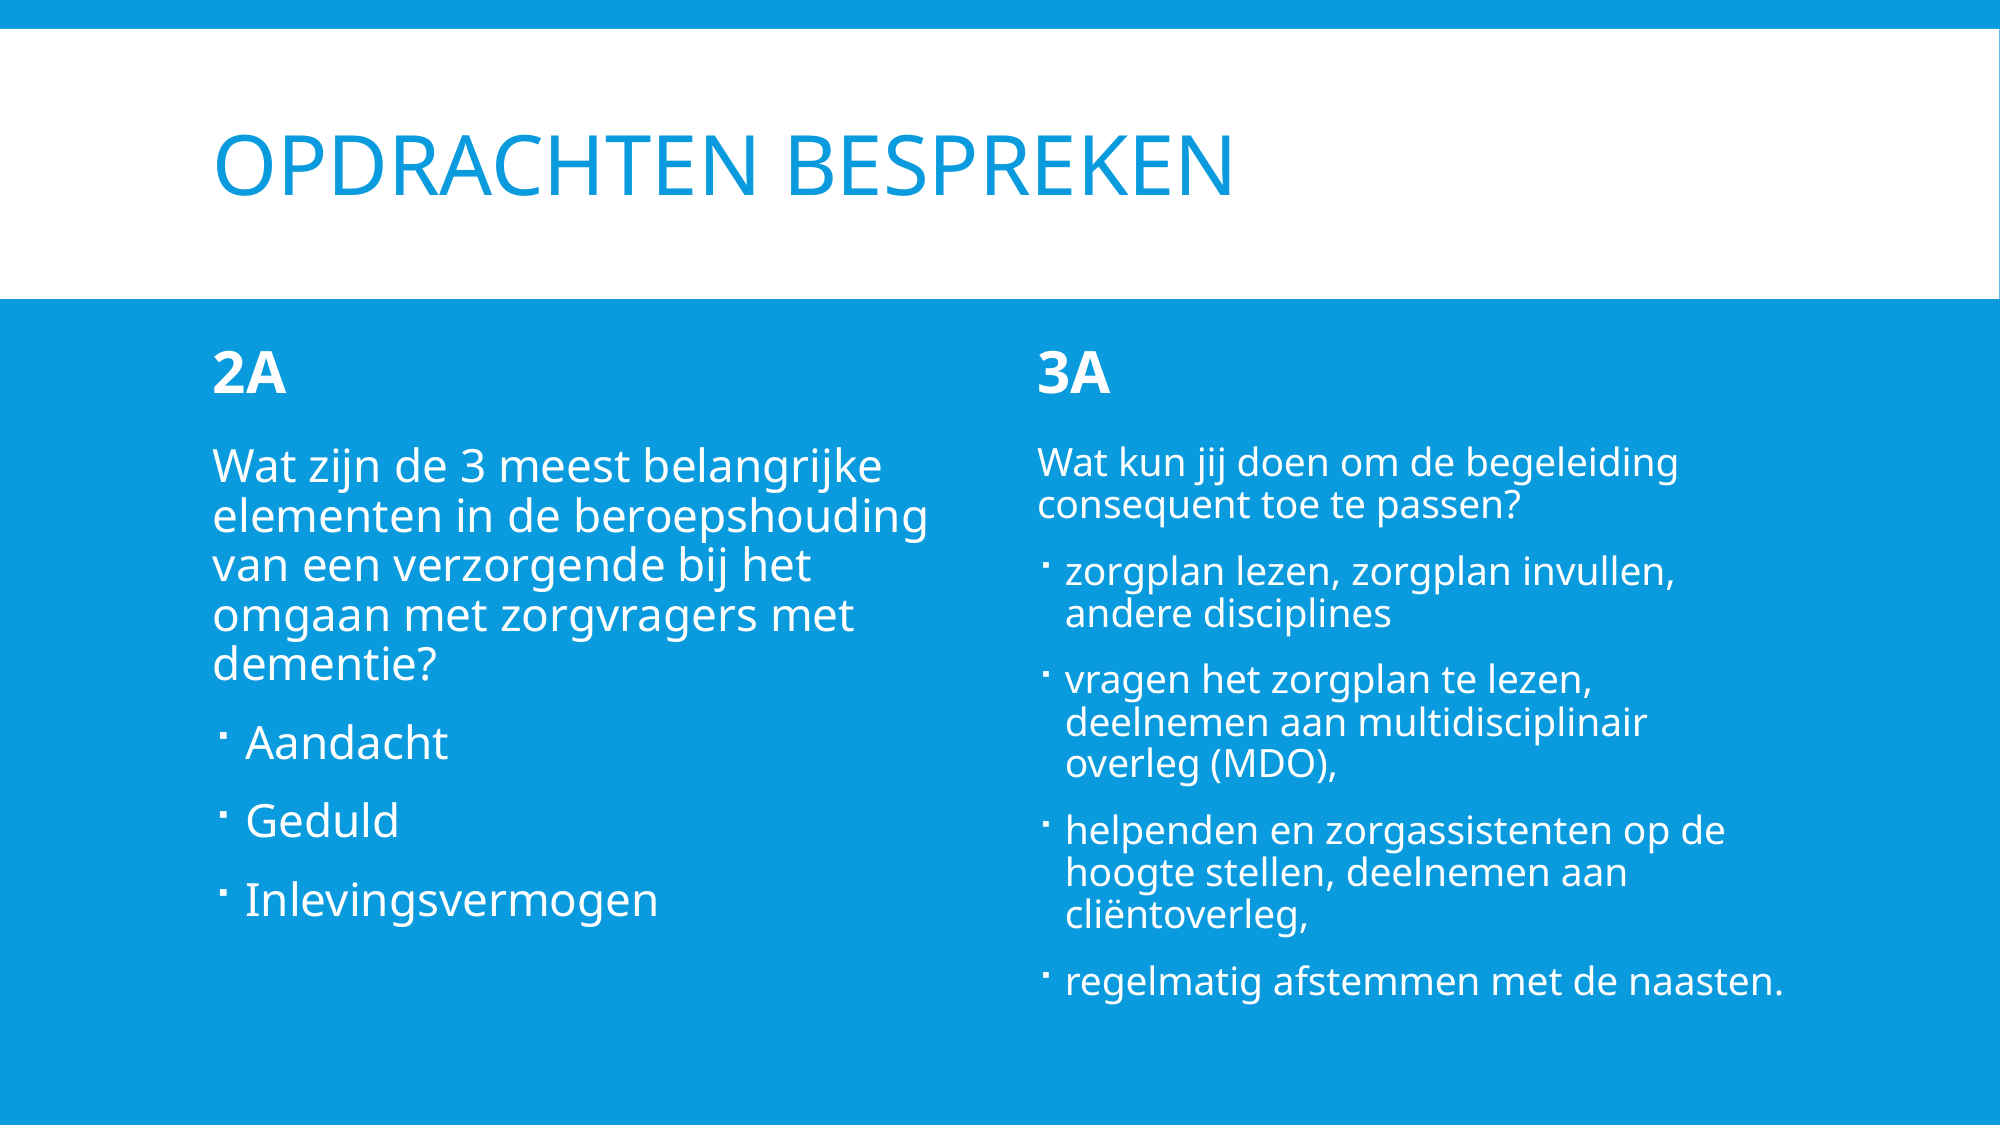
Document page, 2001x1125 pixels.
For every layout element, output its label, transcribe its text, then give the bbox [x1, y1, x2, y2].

title Opdrachten bespreken [197, 46, 1803, 295]
list 3A [1022, 313, 1803, 435]
list 2A [198, 313, 978, 435]
list Wat kun jij doen om de begeleiding consequent toe te passen? zorgplan lezen, zorgplan invullen, andere disciplines vragen het zorgplan te lezen, deelnemen aan multidisciplinair overleg (MDO), helpenden en zorgassistenten op de hoogte stellen, deelnemen aan cliëntoverleg, regelmatig afstemmen met de naasten. [1022, 435, 1803, 1021]
list Wat zijn de 3 meest belangrijke elementen in de beroepshouding van een verzorgende bij het omgaan met zorgvragers met dementie? Aandacht Geduld Inlevingsvermogen [198, 435, 978, 1021]
